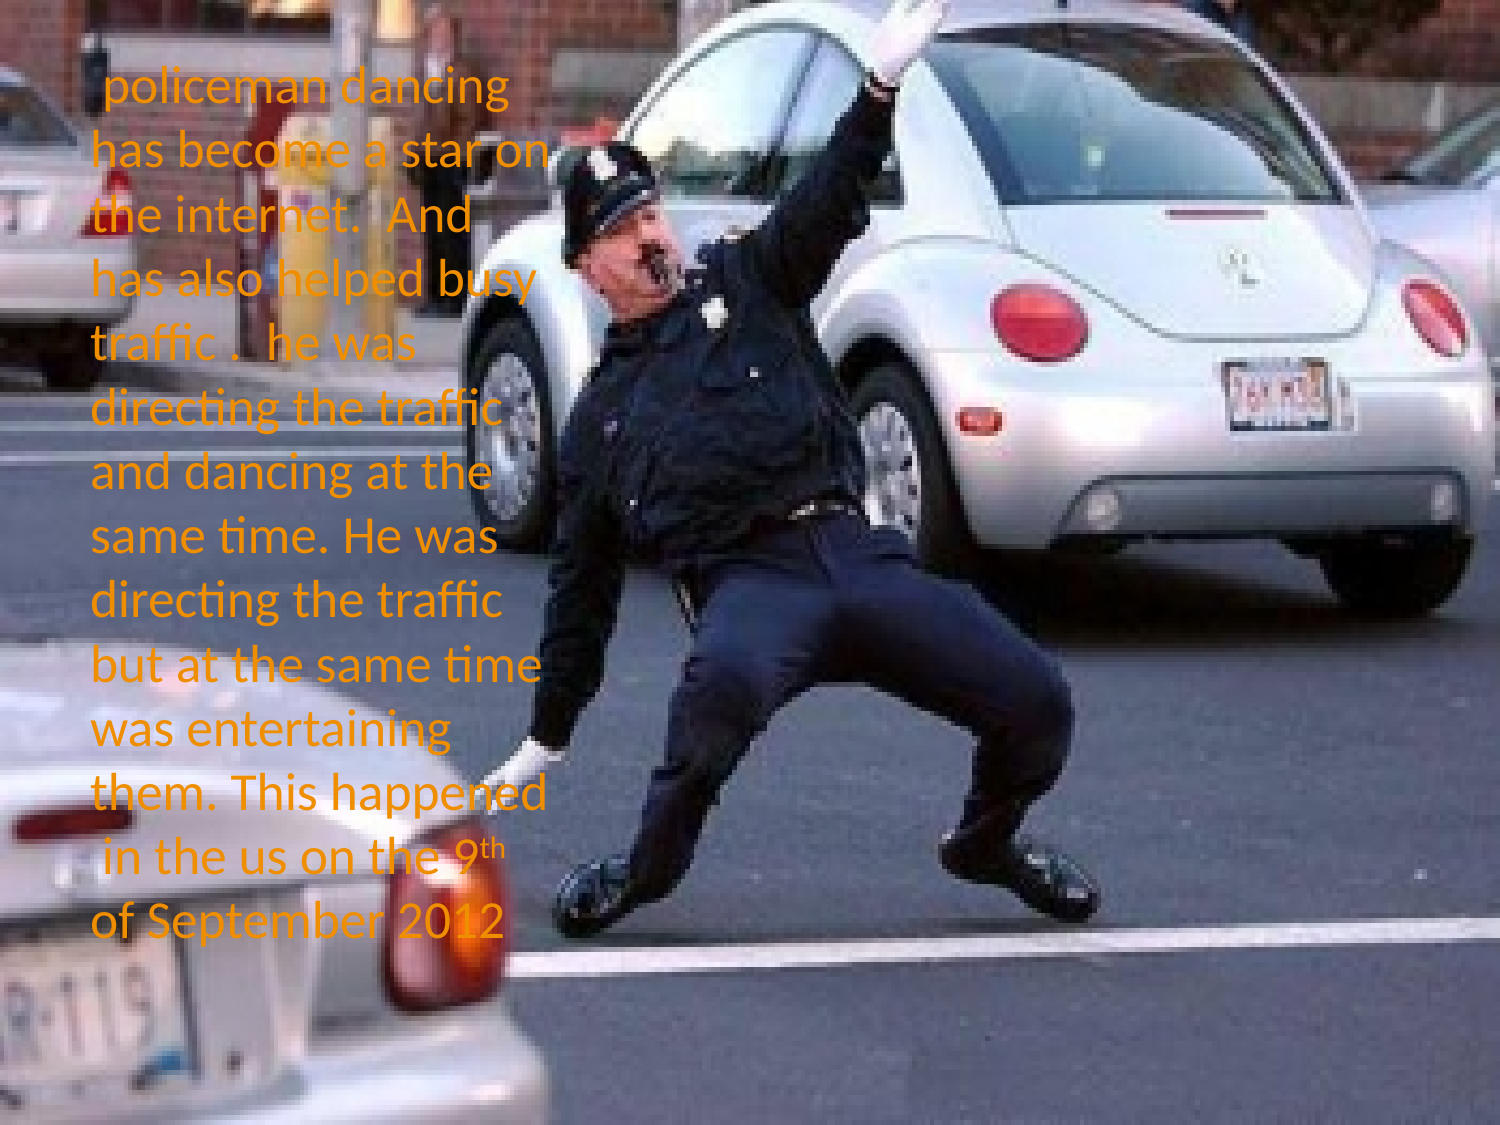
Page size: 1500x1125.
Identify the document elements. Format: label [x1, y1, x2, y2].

list [0, 0, 1500, 1125]
